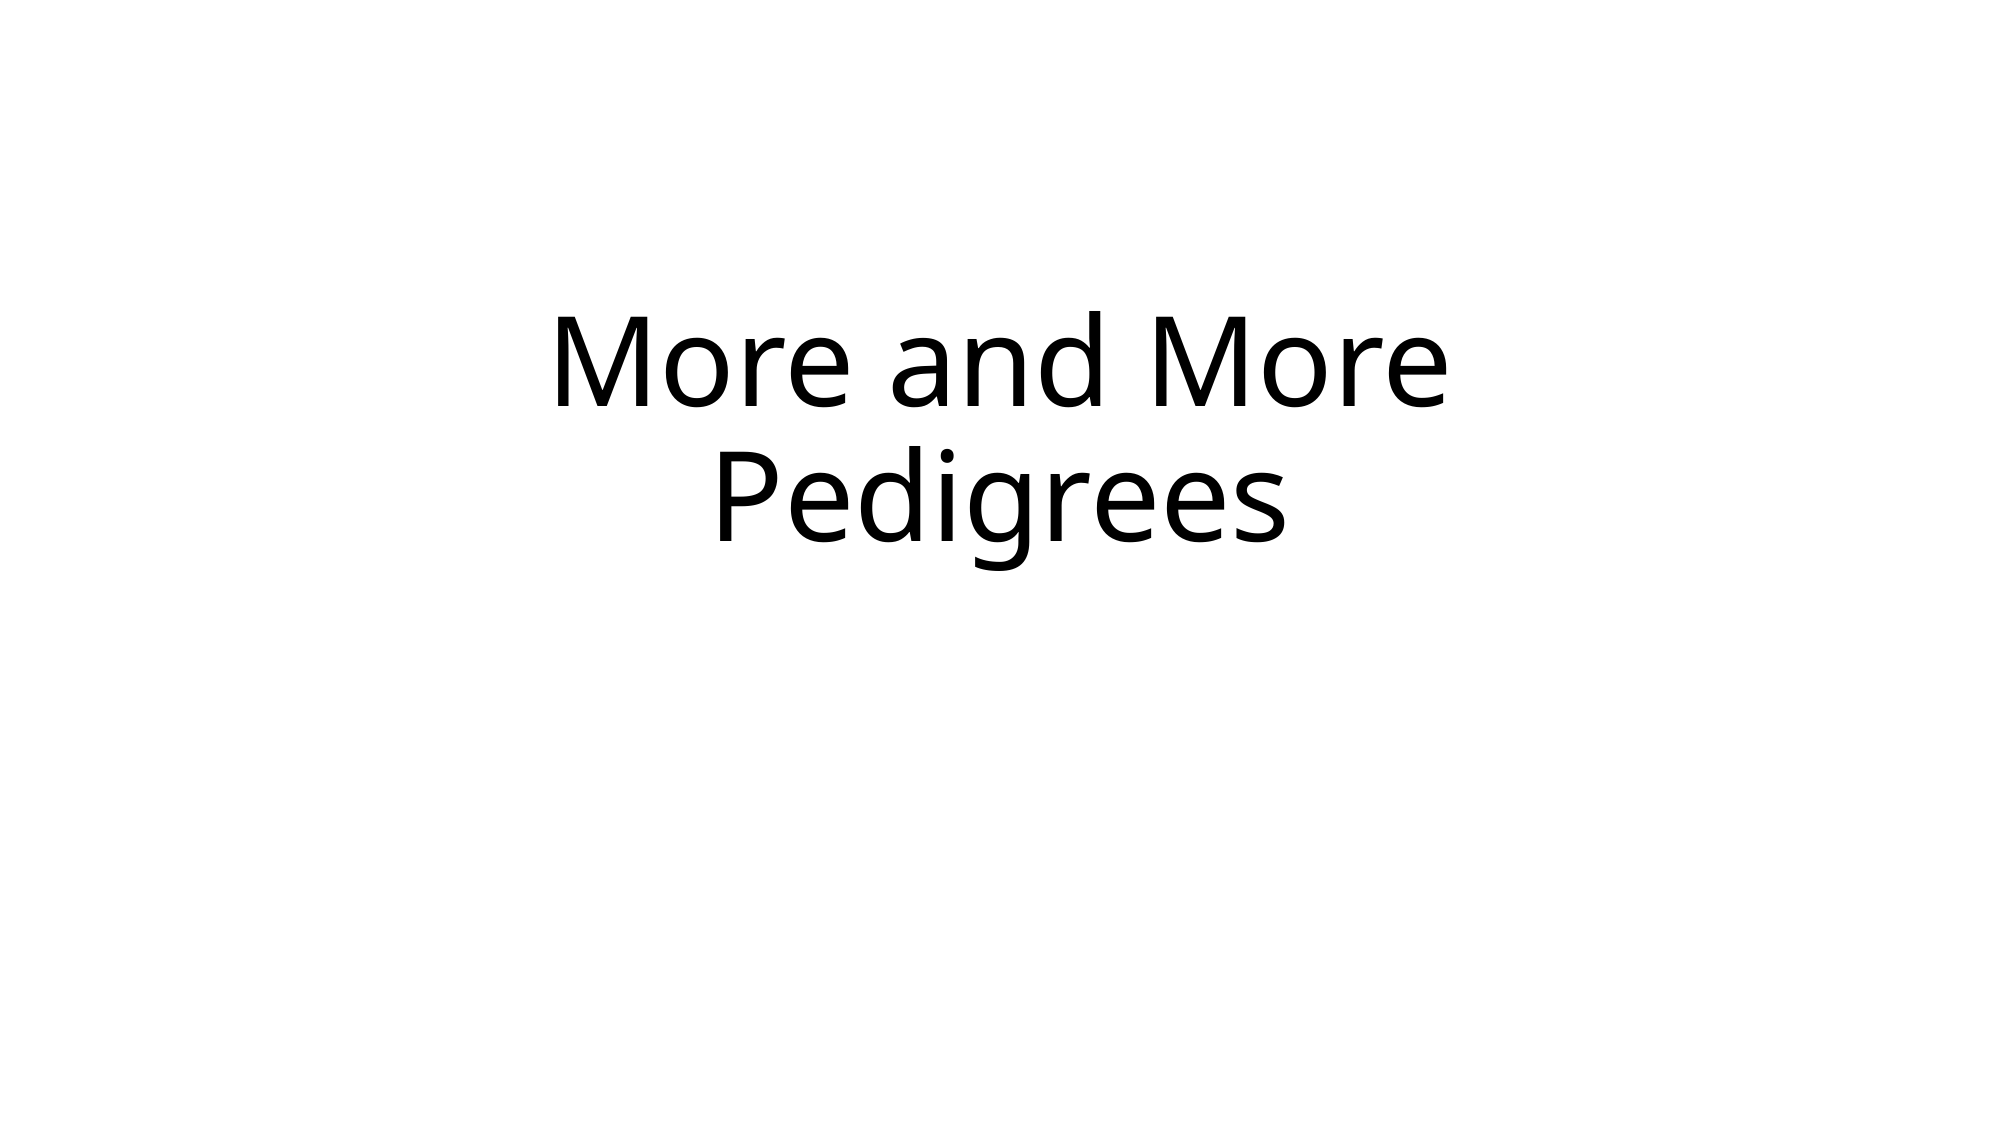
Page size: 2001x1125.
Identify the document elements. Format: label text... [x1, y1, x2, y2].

title More and More Pedigrees [249, 184, 1750, 576]
